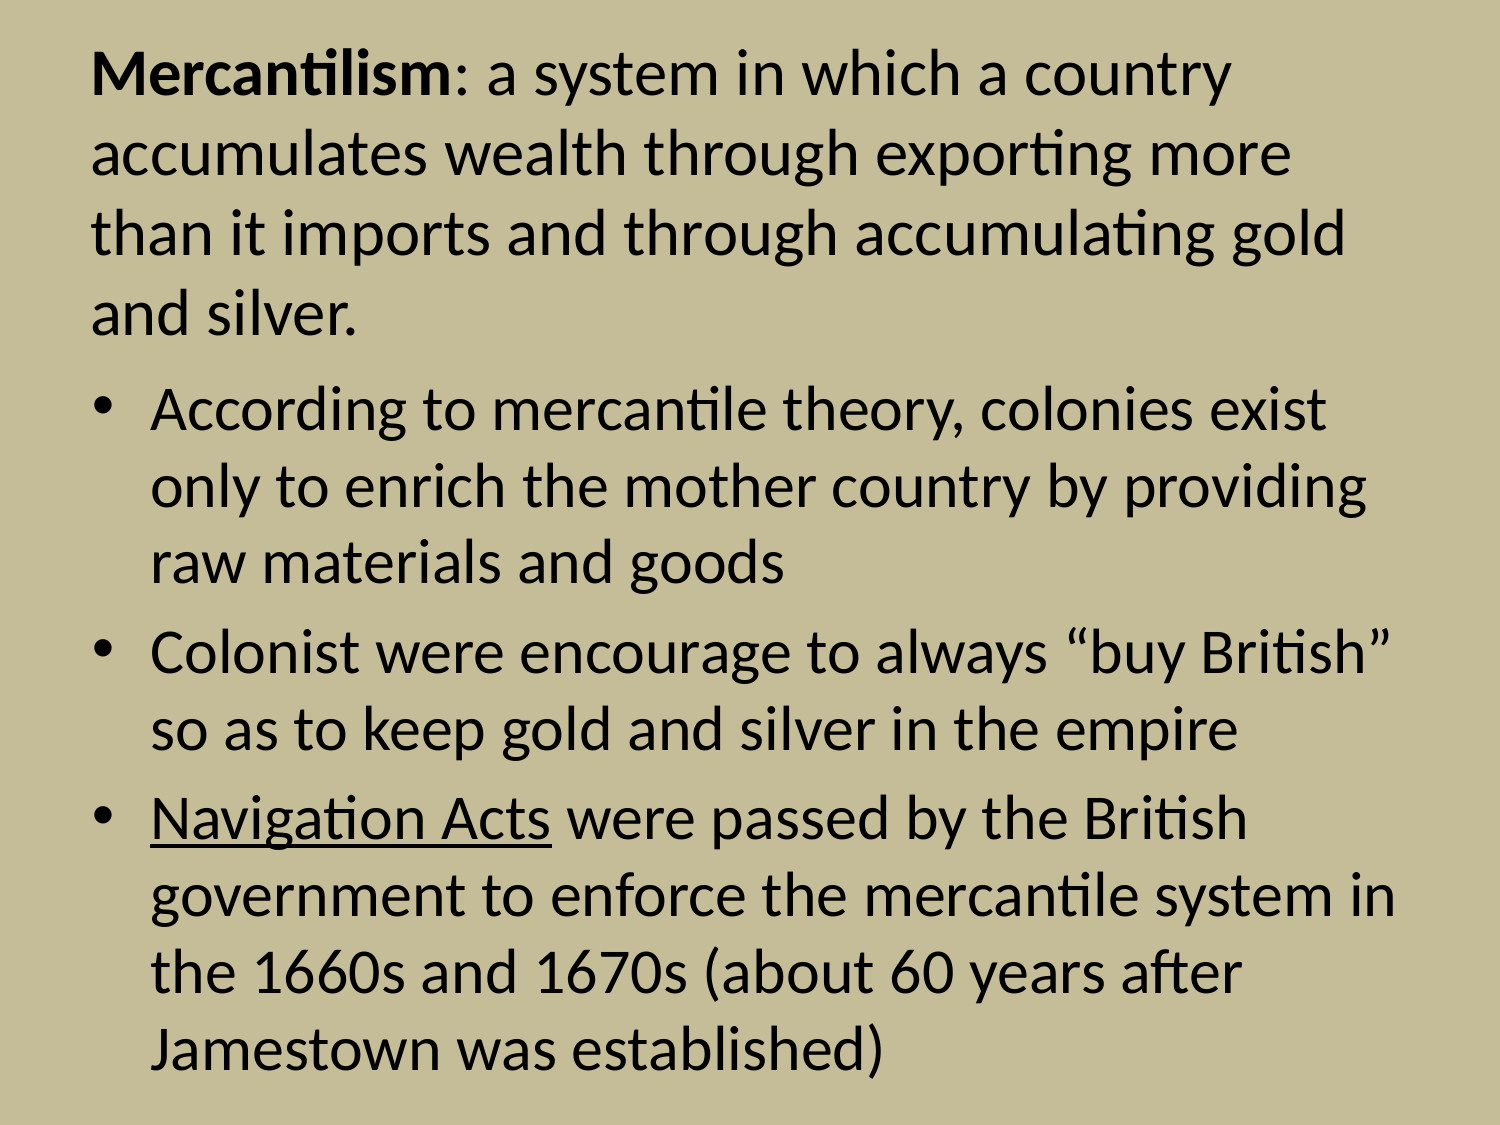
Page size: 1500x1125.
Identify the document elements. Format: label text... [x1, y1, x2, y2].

list According to mercantile theory, colonies exist only to enrich the mother country by providing raw materials and goods Colonist were encourage to always “buy British” so as to keep gold and silver in the empire Navigation Acts were passed by the British government to enforce the mercantile system in the 1660s and 1670s (about 60 years after Jamestown was established) [76, 358, 1427, 1102]
title Mercantilism: a system in which a country accumulates wealth through exporting more than it imports and through accumulating gold and silver. [75, 32, 1425, 345]
